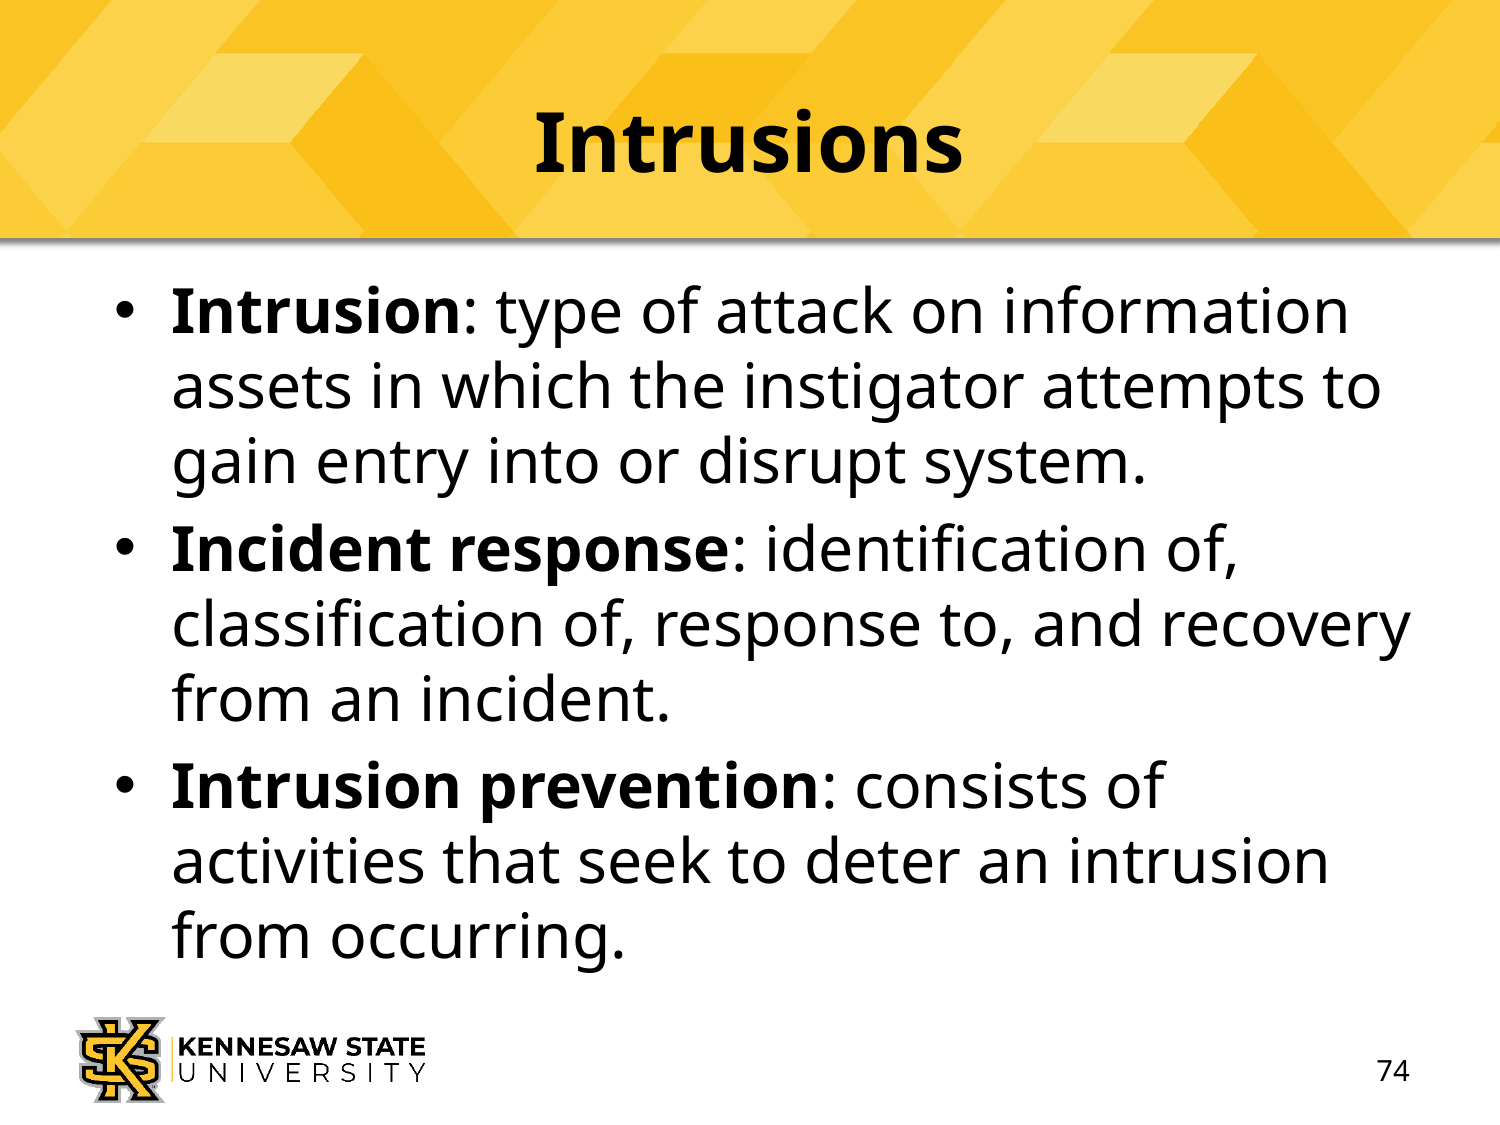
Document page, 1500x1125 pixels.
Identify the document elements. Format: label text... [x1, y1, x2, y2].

picture [75, 1017, 425, 1103]
title Intrusions [75, 45, 1425, 233]
picture [0, 0, 1500, 251]
list Intrusion: type of attack on information assets in which the instigator attempts to gain entry into or disrupt system. Incident response: identification of, classification of, response to, and recovery from an incident. Intrusion prevention: consists of activities that seek to deter an intrusion from occurring. [99, 263, 1450, 1007]
slide_number 74 [1074, 1042, 1425, 1103]
